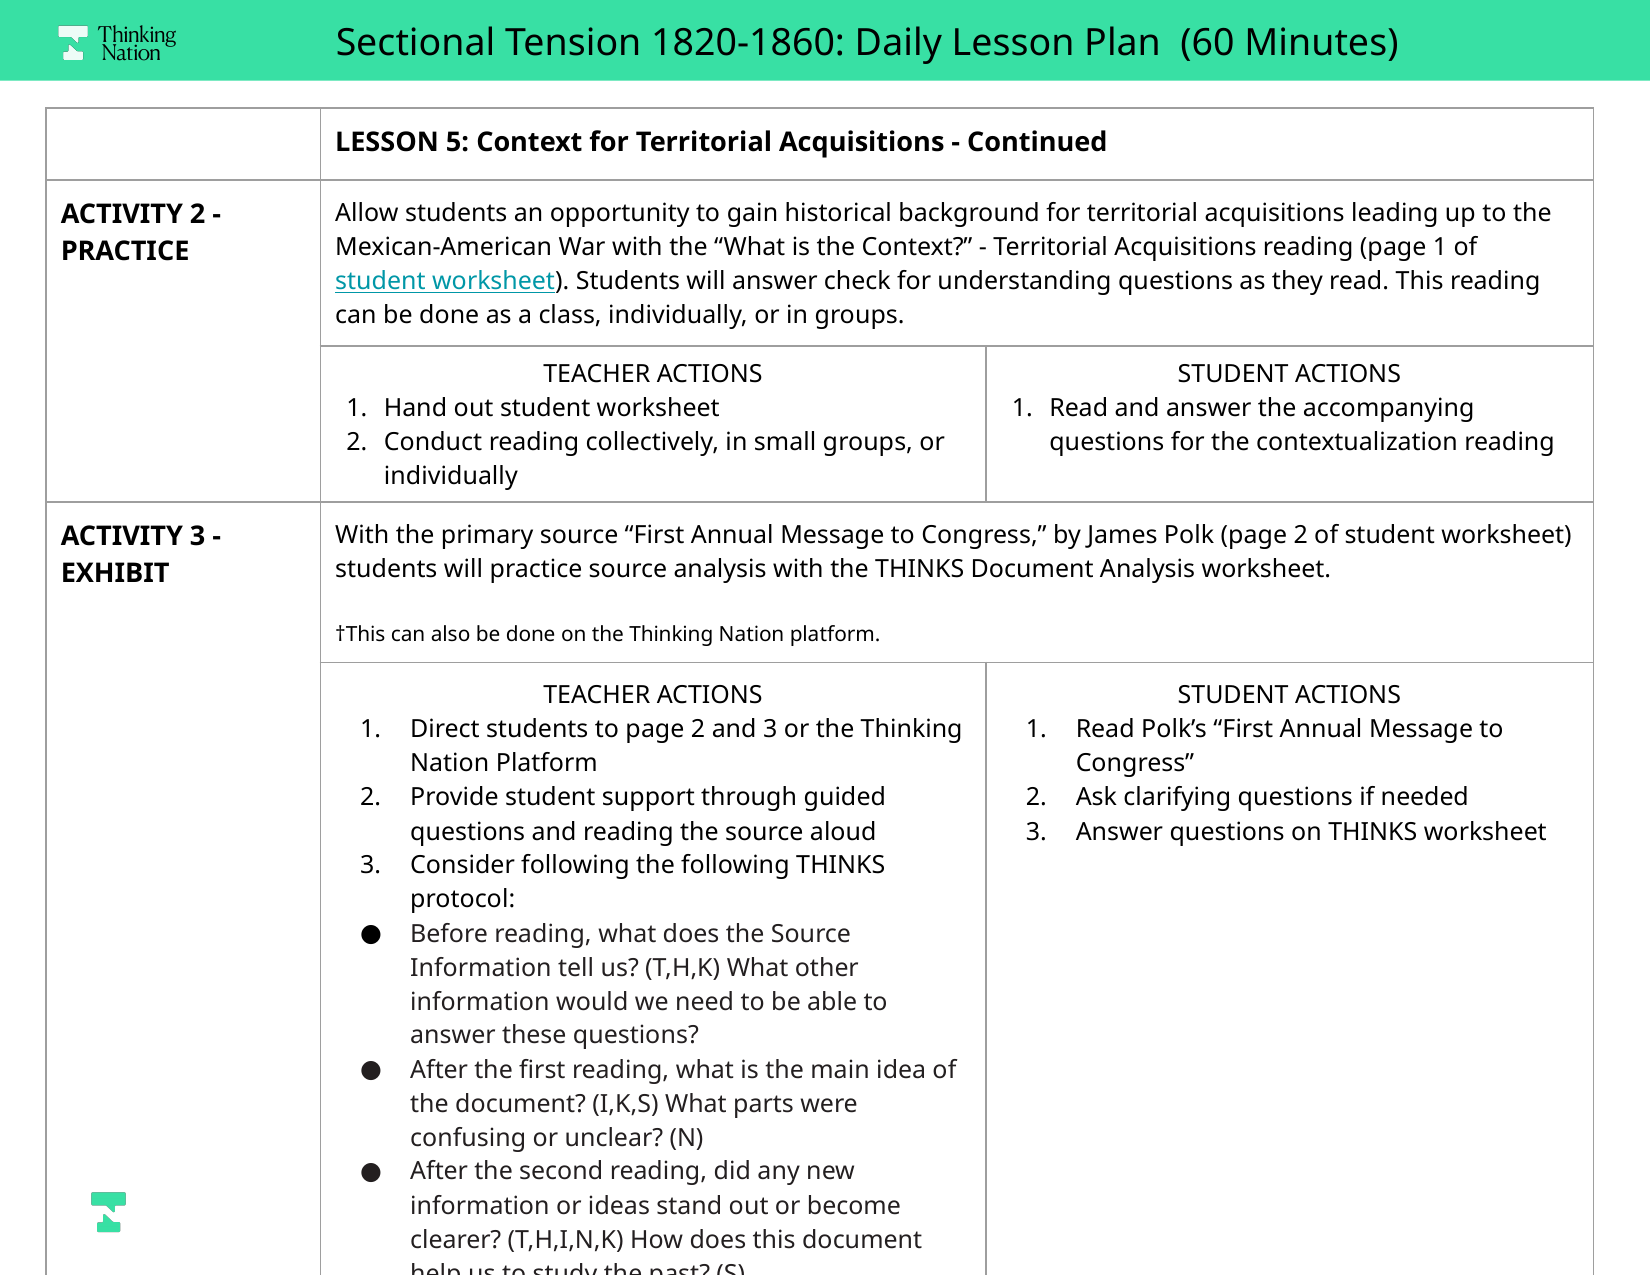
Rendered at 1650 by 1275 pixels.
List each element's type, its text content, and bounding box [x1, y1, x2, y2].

table_cell STUDENT ACTIONS Read and answer the accompanying questions for the contextualization reading [987, 347, 1593, 501]
table_cell STUDENT ACTIONS Read Polk’s “First Annual Message to Congress” Ask clarifying questions if needed Answer questions on THINKS worksheet [987, 663, 1593, 1275]
text_box Sectional Tension 1820-1860: Daily Lesson Plan (60 Minutes) [0, 0, 1650, 81]
table_cell With the primary source “First Annual Message to Congress,” by James Polk (page 2 of student worksheet) students will practice source analysis with the THINKS Document Analysis worksheet. †This can also be done on the Thinking Nation platform. [321, 503, 1593, 662]
table_header LESSON 5: Context for Territorial Acquisitions - Continued [321, 109, 1593, 179]
table_cell Allow students an opportunity to gain historical background for territorial acquisitions leading up to the Mexican-American War with the “What is the Context?” - Territorial Acquisitions reading (page 1 of student worksheet). Students will answer check for understanding questions as they read. This reading can be done as a class, individually, or in groups. [321, 181, 1593, 345]
picture [45, 14, 180, 85]
table_cell ACTIVITY 2 - PRACTICE [47, 181, 320, 501]
picture [80, 1184, 136, 1240]
table_cell ACTIVITY 3 - EXHIBIT [47, 503, 320, 1275]
table_cell TEACHER ACTIONS Hand out student worksheet Conduct reading collectively, in small groups, or individually [321, 347, 985, 501]
table_cell TEACHER ACTIONS Direct students to page 2 and 3 or the Thinking Nation Platform Provide student support through guided questions and reading the source aloud Consider following the following THINKS protocol: Before reading, what does the Source Information tell us? (T,H,K) What other information would we need to be able to answer these questions? After the first reading, what is the main idea of the document? (I,K,S) What parts were confusing or unclear? (N) After the second reading, did any new information or ideas stand out or become clearer? (T,H,I,N,K) How does this document help us to study the past? (S) [321, 663, 985, 1275]
table_header [47, 109, 320, 179]
